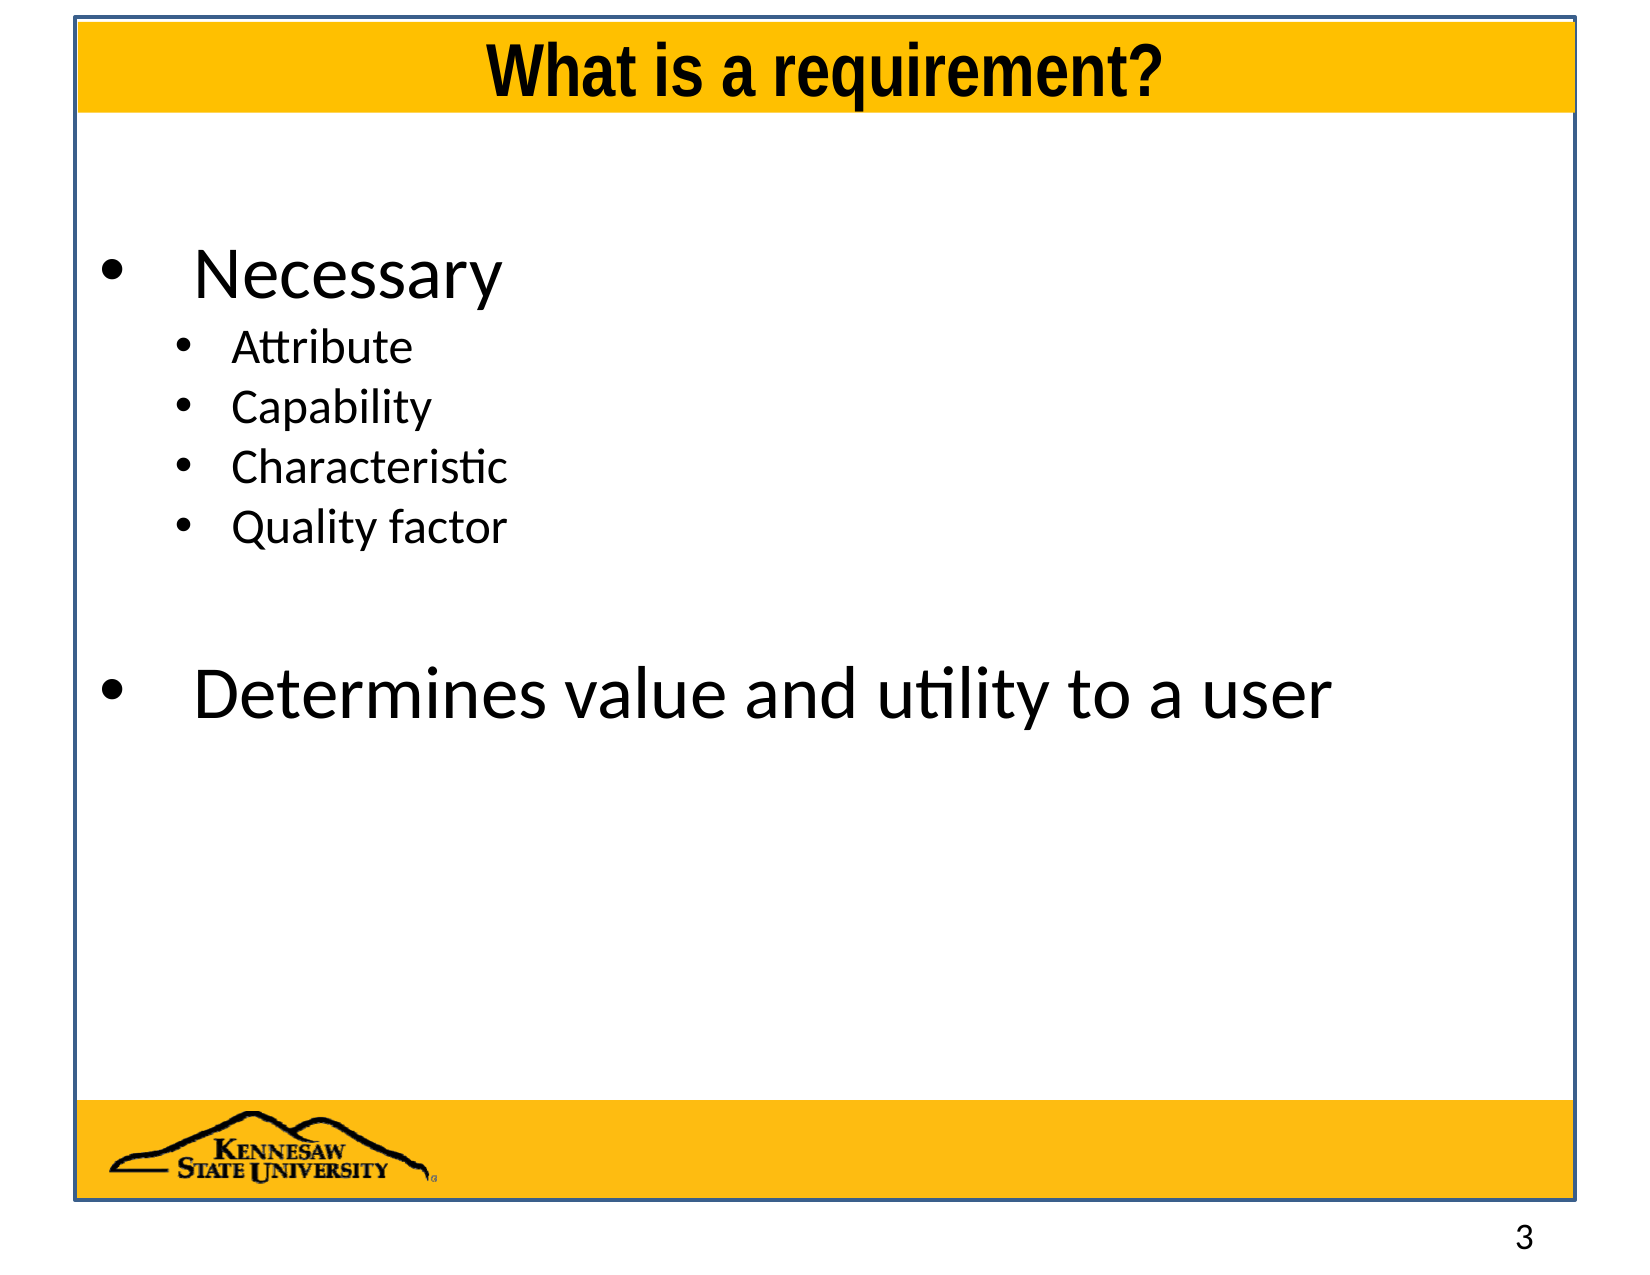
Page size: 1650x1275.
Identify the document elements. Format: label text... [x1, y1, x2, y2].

picture [108, 1111, 437, 1184]
list Necessary Attribute Capability Characteristic Quality factor Determines value and utility to a user [99, 223, 1550, 709]
title What is a requirement? [77, 21, 1575, 113]
